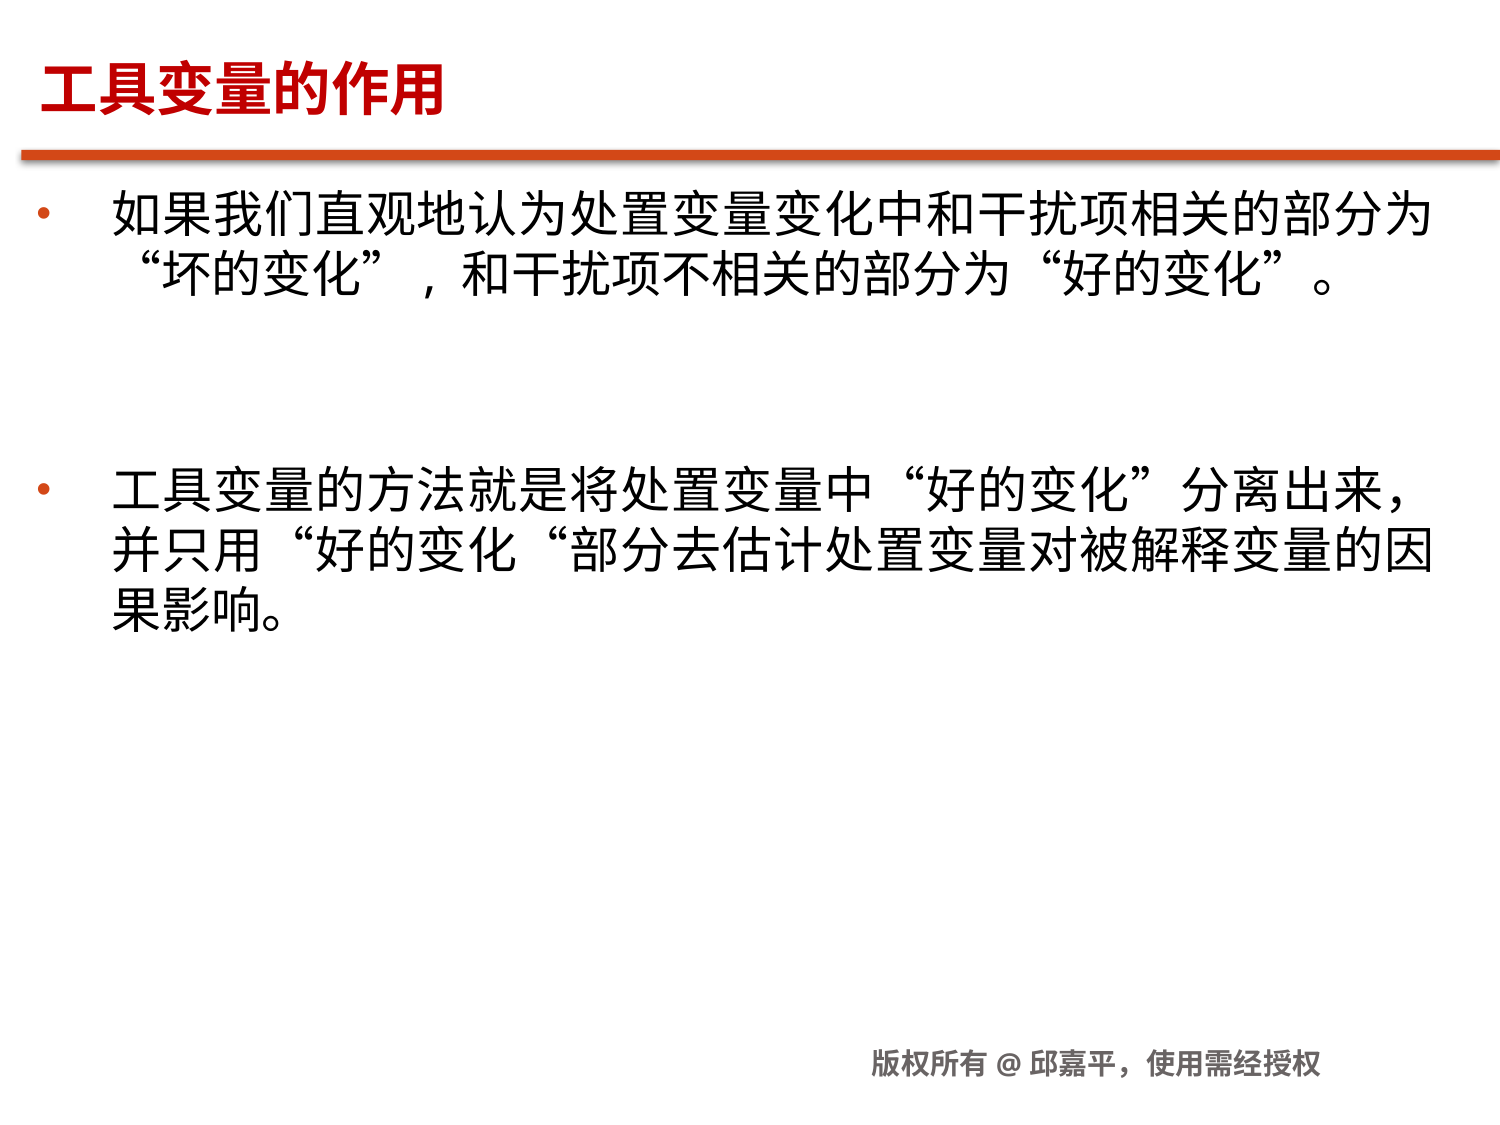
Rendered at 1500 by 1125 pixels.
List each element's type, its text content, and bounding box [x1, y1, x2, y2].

title 工具变量的作用 [24, 50, 1450, 138]
footer 版权所有@邱嘉平，使用需经授权 [690, 1025, 1500, 1100]
